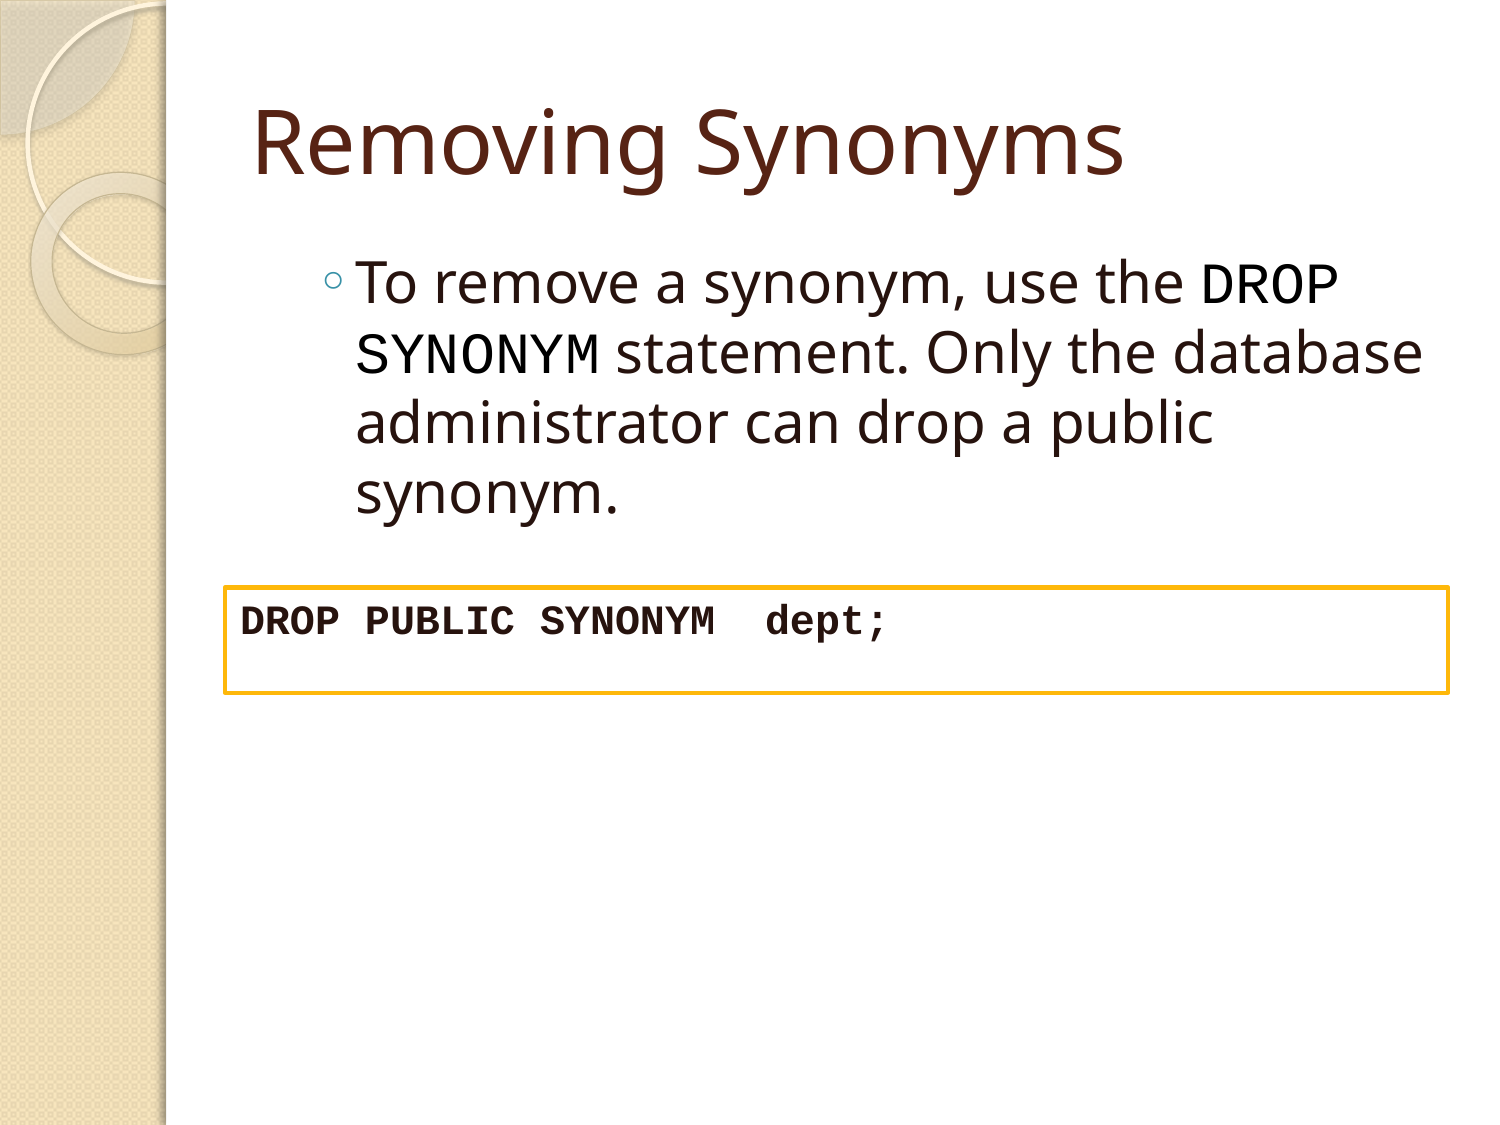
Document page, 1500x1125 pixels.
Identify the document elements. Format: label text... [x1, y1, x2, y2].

list To remove a synonym, use the DROP SYNONYM statement. Only the database administrator can drop a public synonym. DROP PUBLIC SYNONYM dept; [235, 237, 1466, 1025]
text_box DROP PUBLIC SYNONYM dept; [223, 585, 1450, 695]
title Removing Synonyms [235, 45, 1466, 233]
